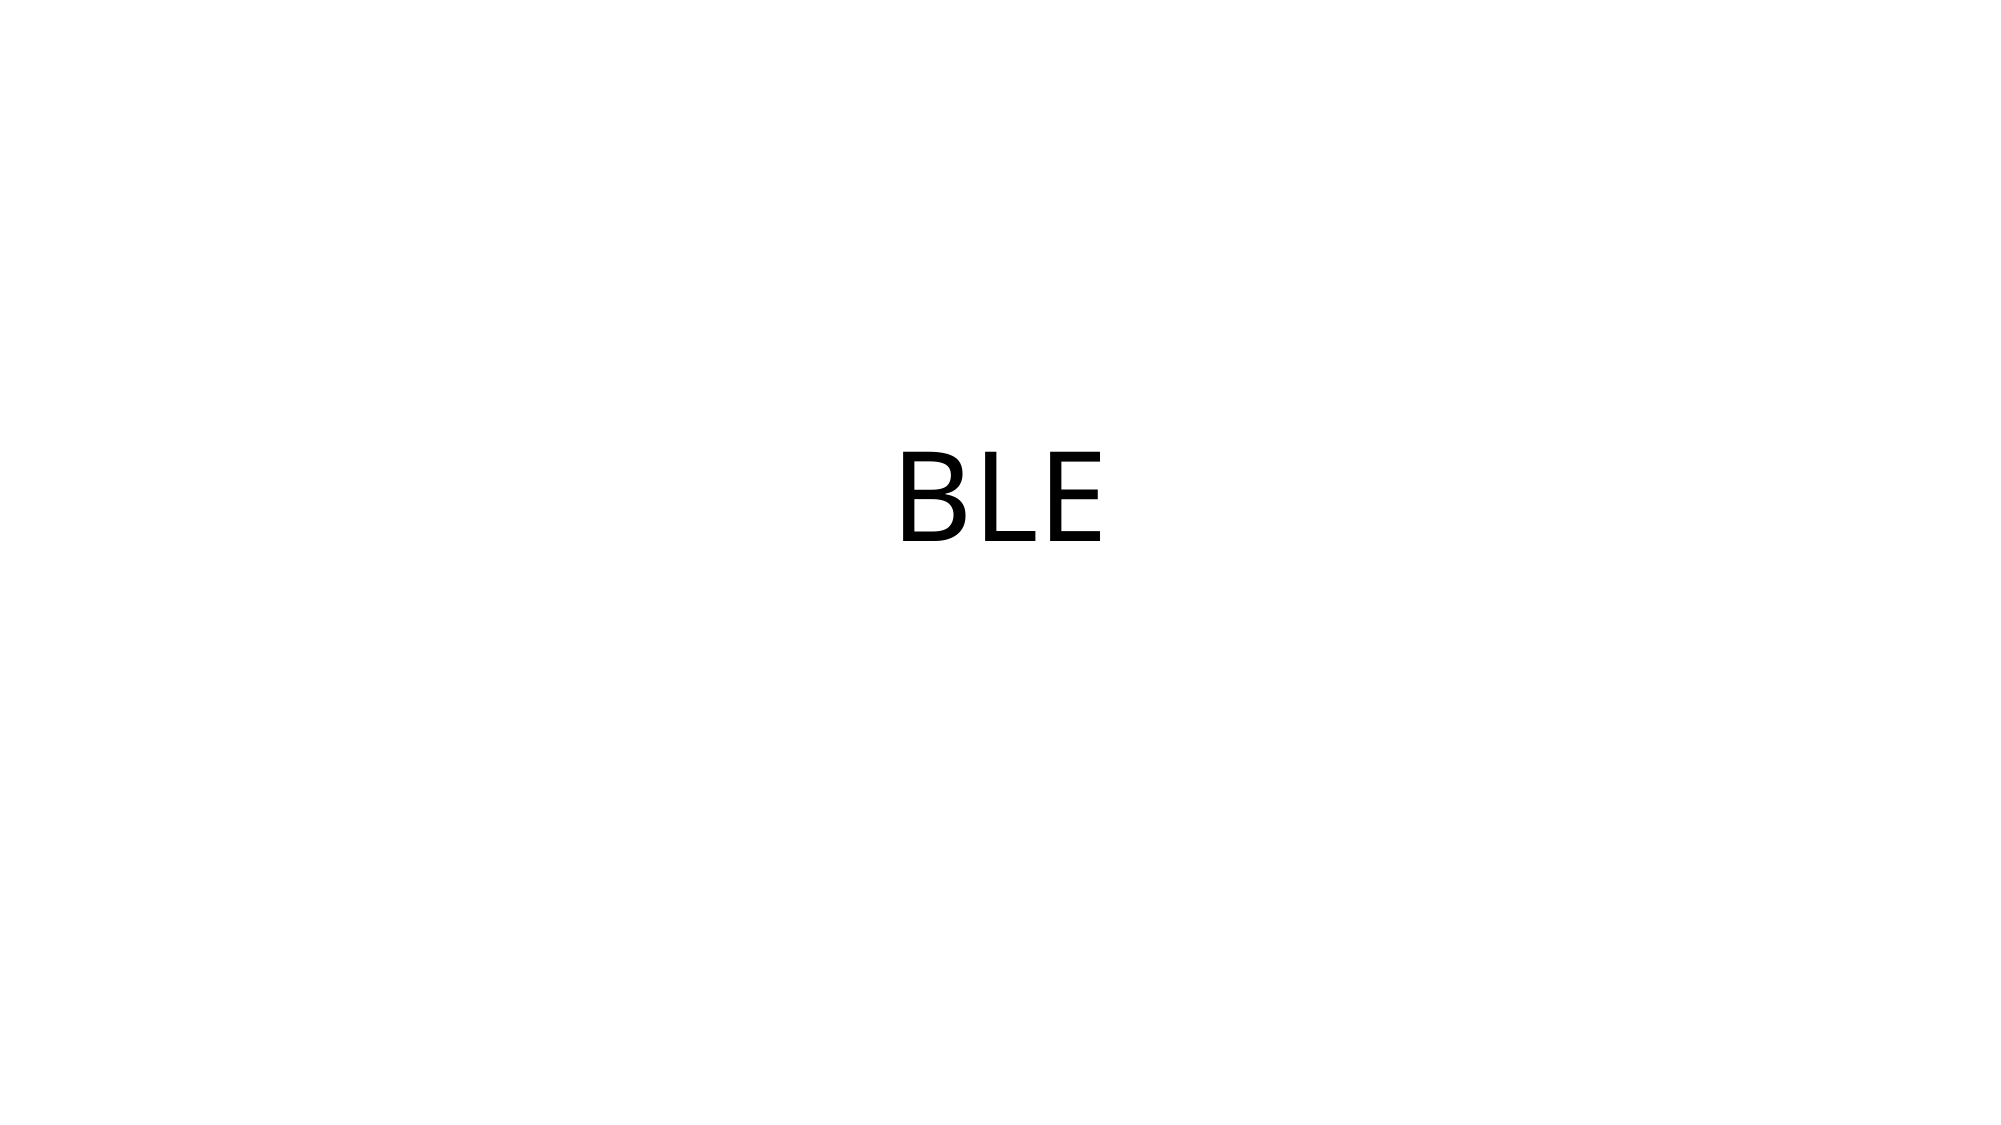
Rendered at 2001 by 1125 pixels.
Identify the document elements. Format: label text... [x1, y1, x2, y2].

title BLE [249, 184, 1750, 576]
